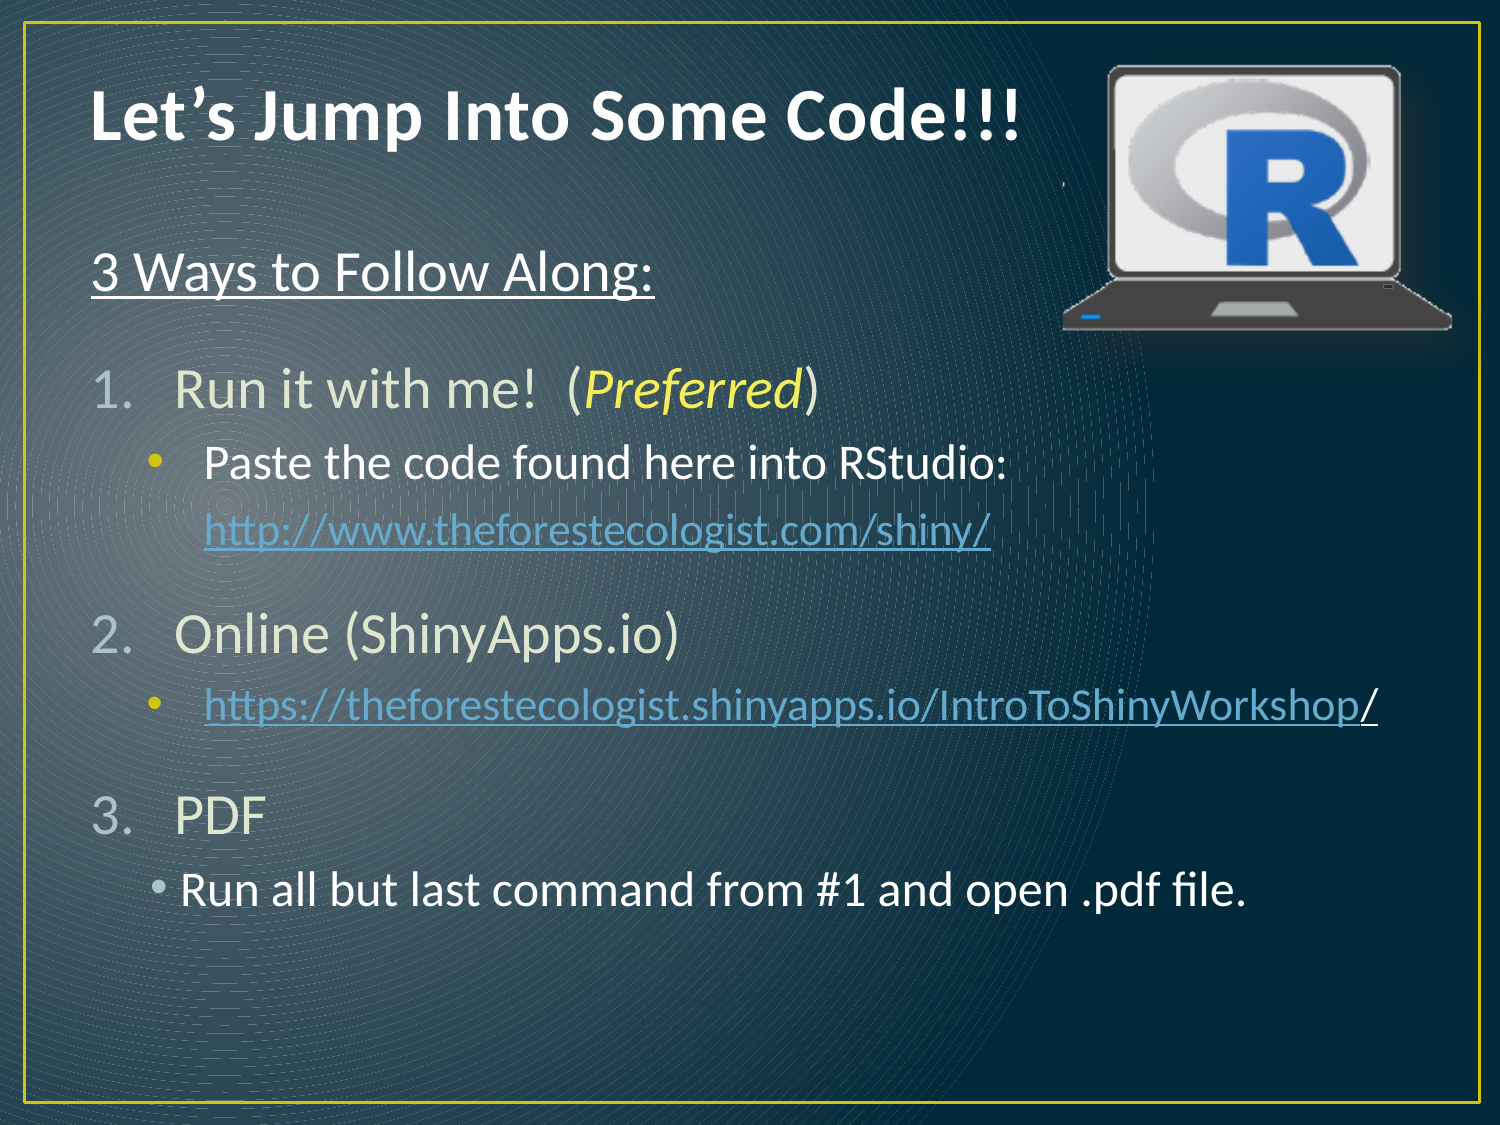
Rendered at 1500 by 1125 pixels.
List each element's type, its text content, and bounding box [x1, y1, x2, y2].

list 3 Ways to Follow Along: Run it with me! (Preferred) Paste the code found here into RStudio: http://www.theforestecologist.com/shiny/ Online (ShinyApps.io) https://theforestecologist.shinyapps.io/IntroToShinyWorkshop/ PDF Run all but last command from #1 and open .pdf file. [75, 200, 1425, 1005]
picture [1062, 62, 1476, 358]
title Let’s Jump Into Some Code!!! [75, 45, 1049, 163]
